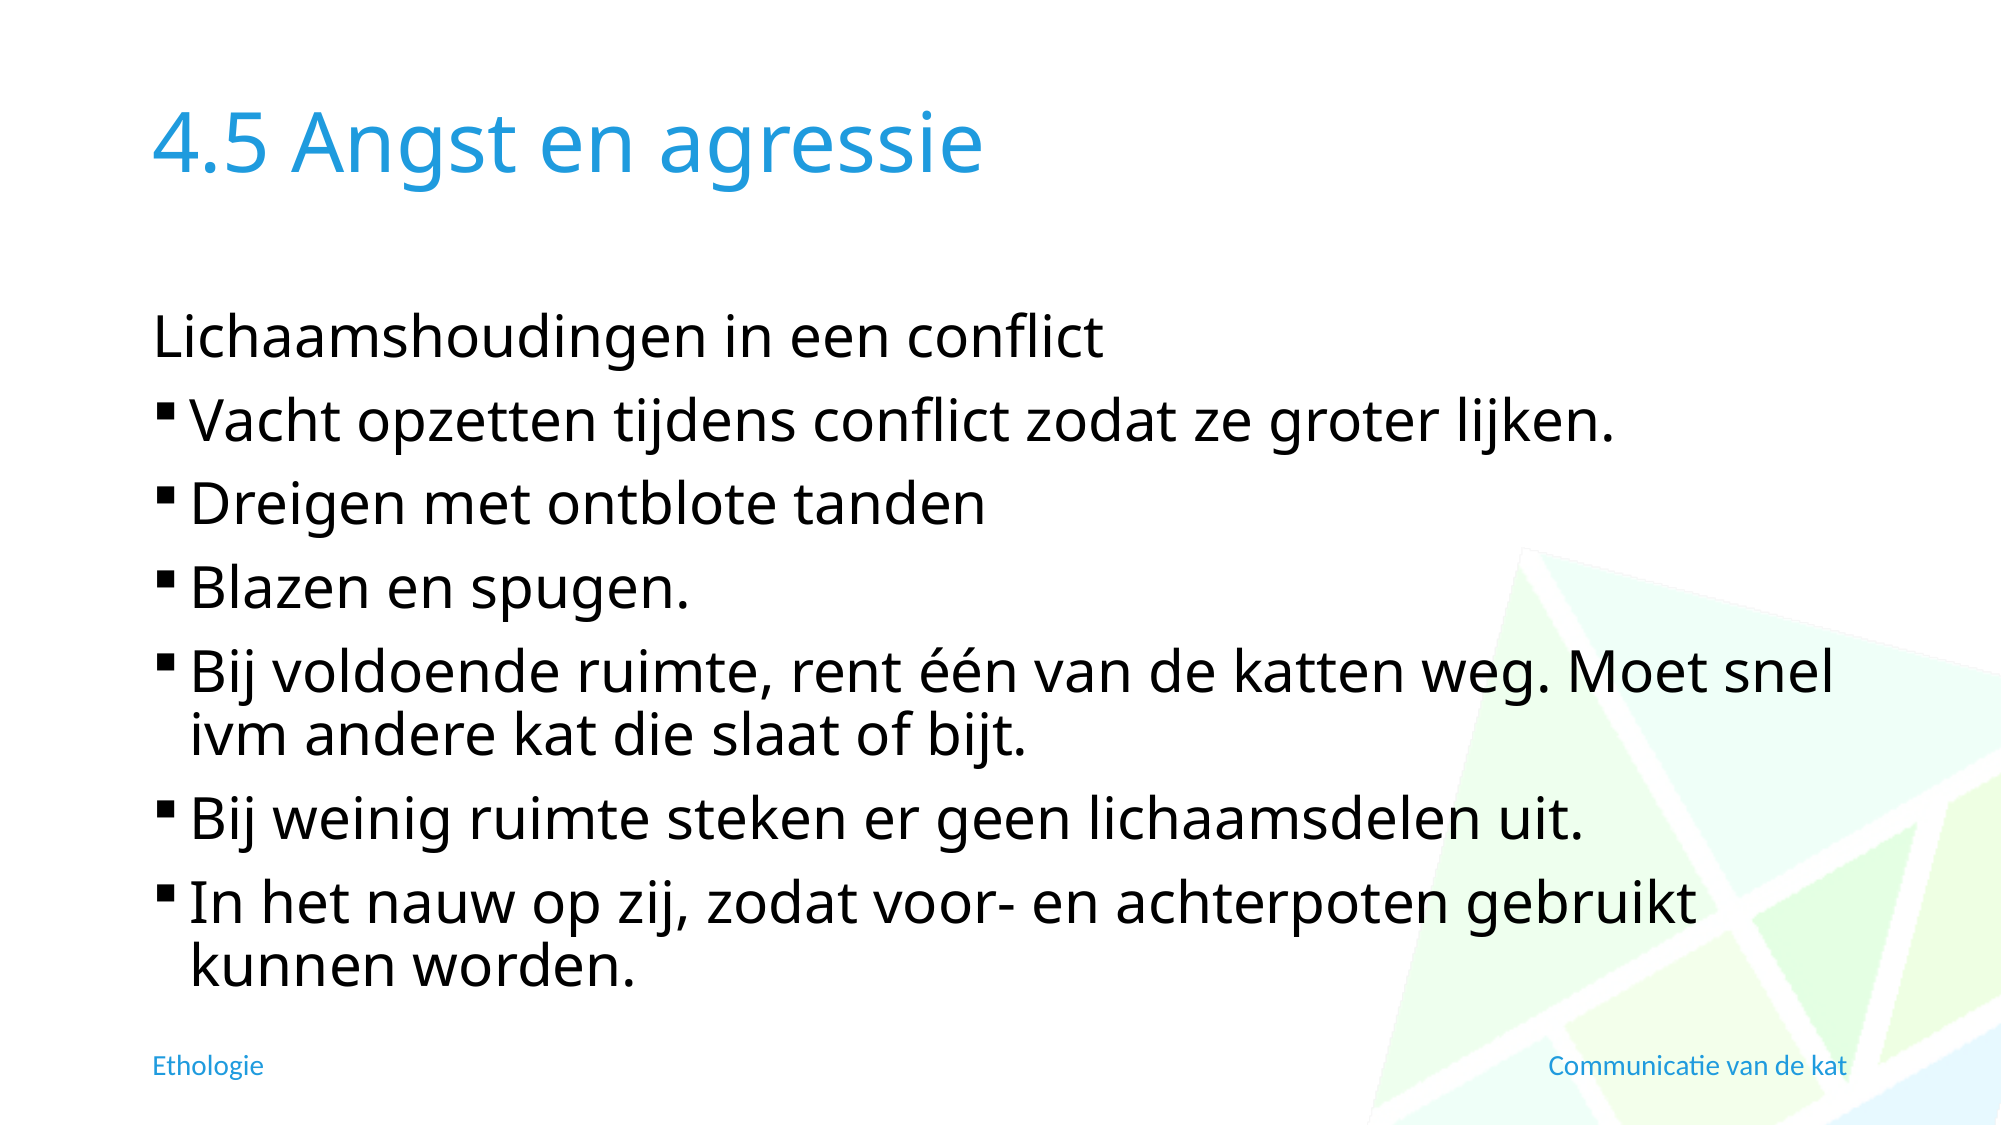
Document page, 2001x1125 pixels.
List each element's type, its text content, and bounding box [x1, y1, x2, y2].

list Ethologie [137, 1042, 588, 1103]
list Communicatie van de kat [1412, 1042, 1863, 1103]
list Lichaamshoudingen in een conflict Vacht opzetten tijdens conflict zodat ze groter lijken. Dreigen met ontblote tanden Blazen en spugen. Bij voldoende ruimte, rent één van de katten weg. Moet snel ivm andere kat die slaat of bijt. Bij weinig ruimte steken er geen lichaamsdelen uit. In het nauw op zij, zodat voor- en achterpoten gebruikt kunnen worden. [137, 299, 1863, 1014]
title 4.5 Angst en agressie [137, 59, 1863, 231]
